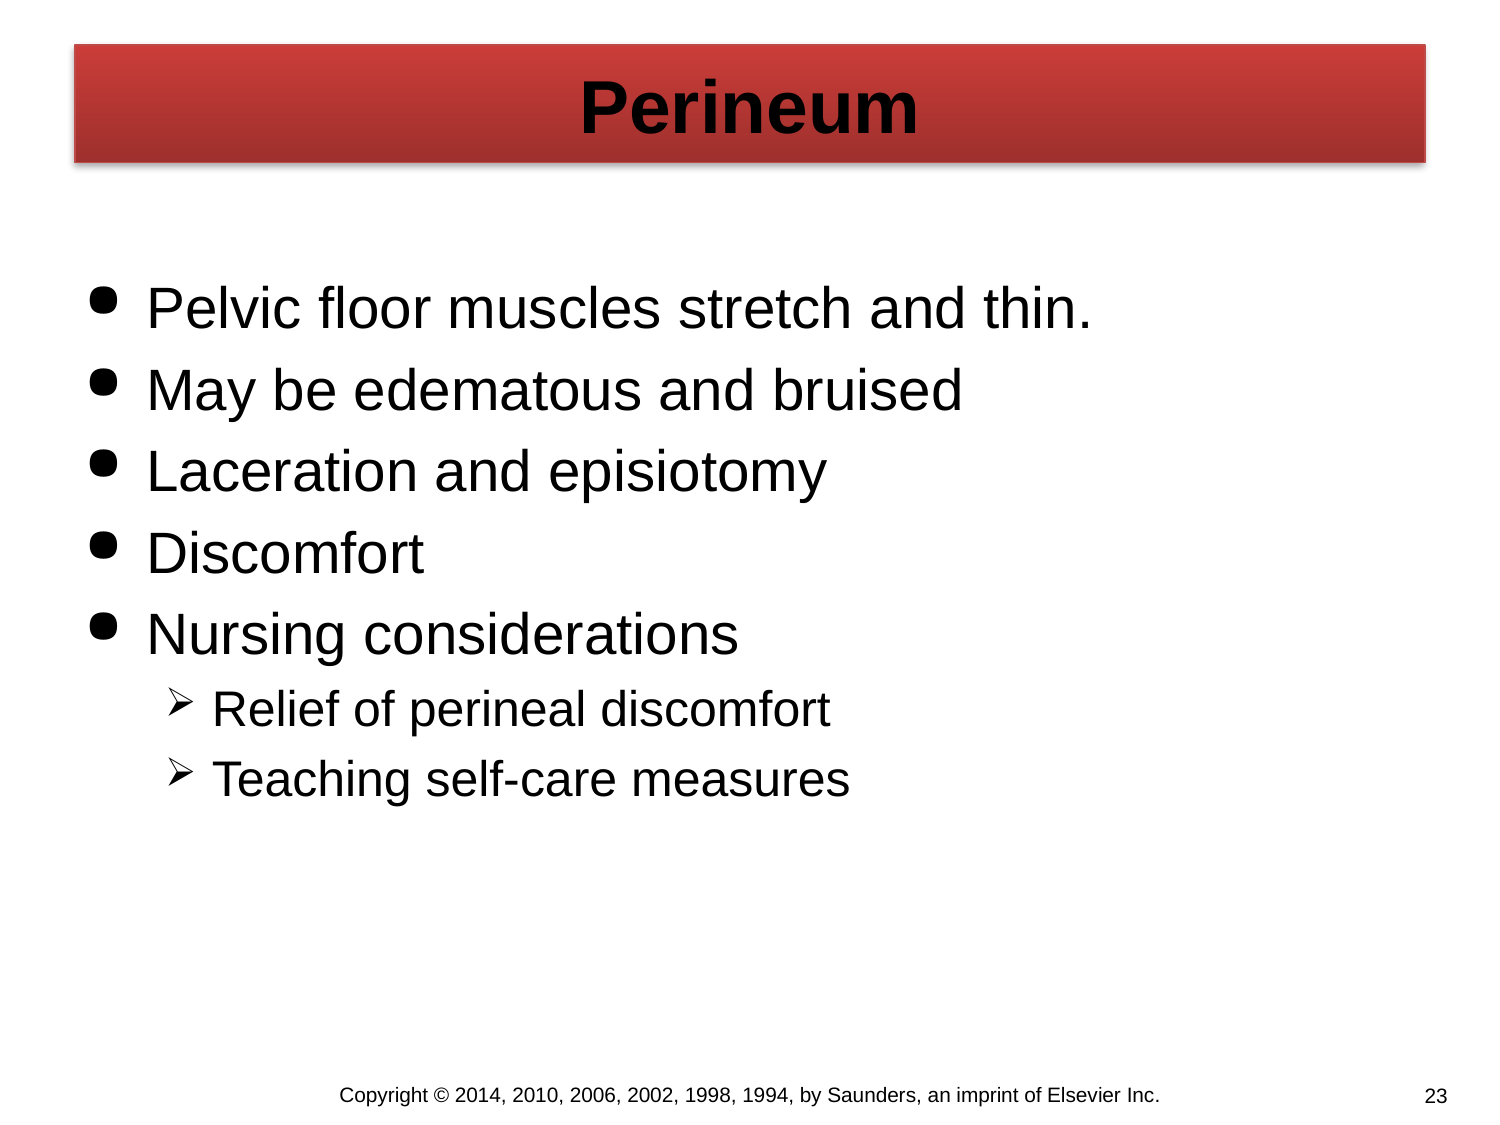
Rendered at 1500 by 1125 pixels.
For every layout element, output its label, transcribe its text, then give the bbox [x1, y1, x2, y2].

title Perineum [74, 44, 1426, 163]
footer Copyright © 2014, 2010, 2006, 2002, 1998, 1994, by Saunders, an imprint of Elsevier Inc. [187, 1062, 1313, 1125]
slide_number 23 [1362, 1065, 1463, 1125]
list Pelvic floor muscles stretch and thin. May be edematous and bruised Laceration and episiotomy Discomfort Nursing considerations Relief of perineal discomfort Teaching self-care measures [75, 262, 1425, 1005]
